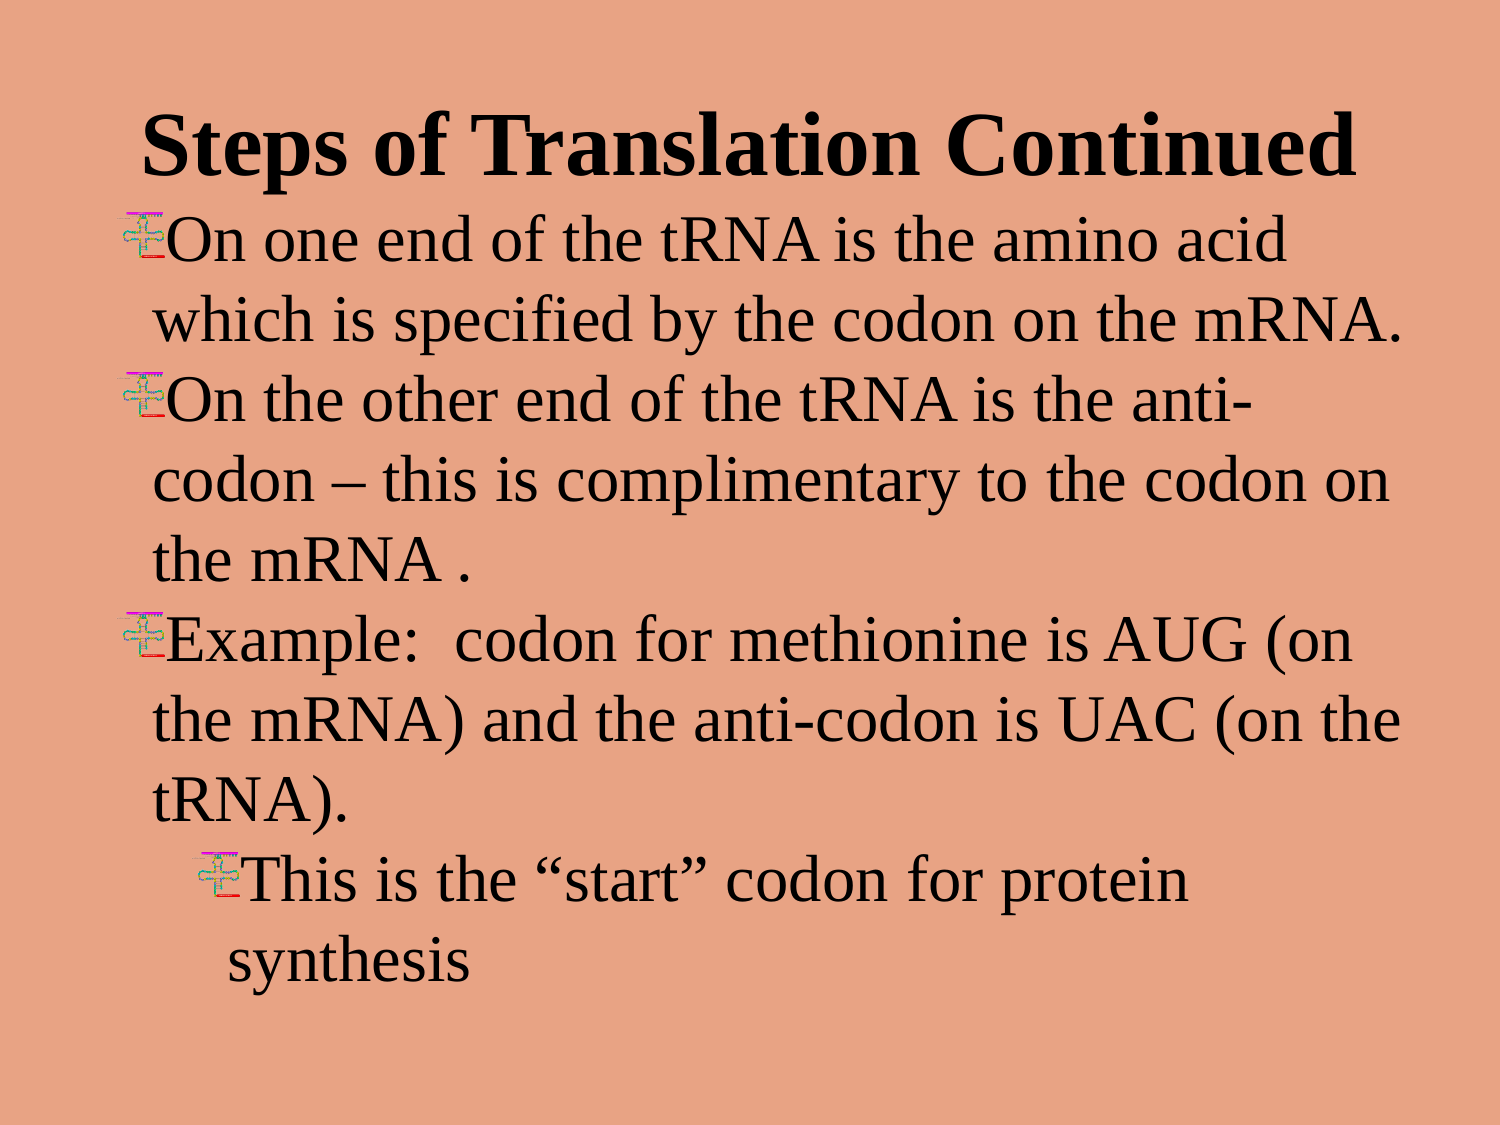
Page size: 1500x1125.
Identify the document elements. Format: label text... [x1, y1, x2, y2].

title Steps of Translation Continued [75, 45, 1425, 187]
picture [191, 851, 239, 898]
picture [116, 611, 164, 658]
picture [116, 371, 164, 418]
picture [116, 211, 164, 259]
text_box On one end of the tRNA is the amino acid which is specified by the codon on the mRNA. On the other end of the tRNA is the anti-codon – this is complimentary to the codon on the mRNA . Example: codon for methionine is AUG (on the mRNA) and the anti-codon is UAC (on the tRNA). This is the “start” codon for protein synthesis [62, 187, 1425, 1082]
